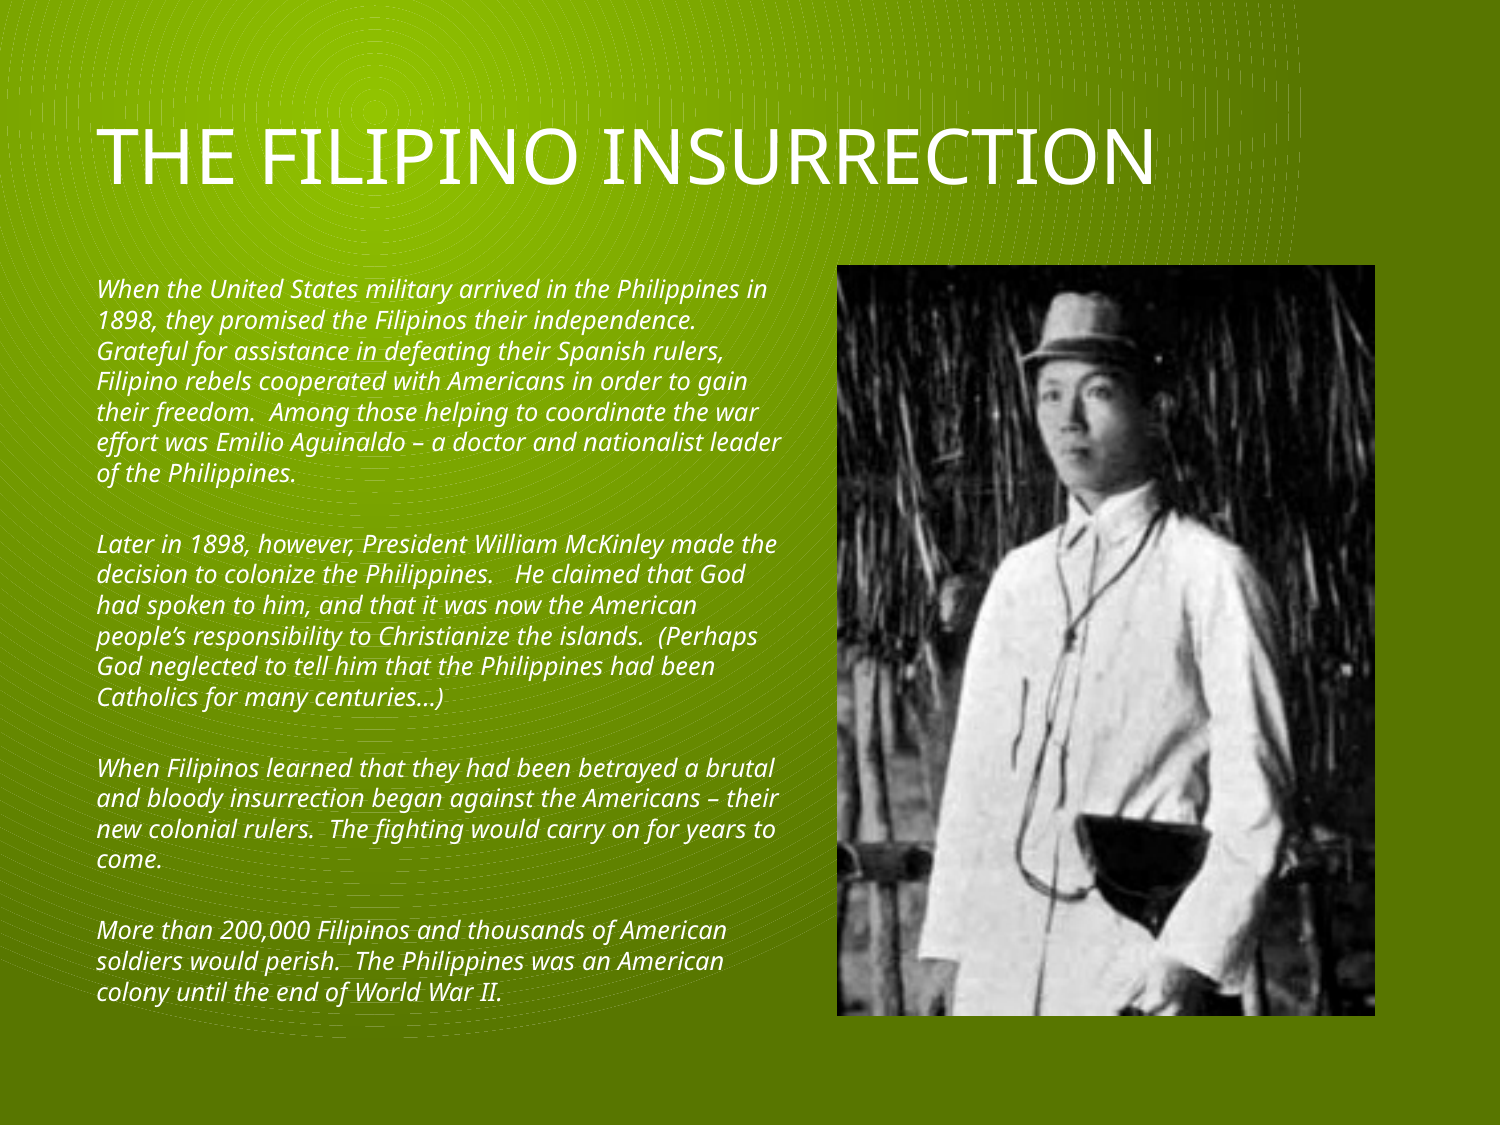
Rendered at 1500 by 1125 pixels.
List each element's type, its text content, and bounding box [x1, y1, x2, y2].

list When the United States military arrived in the Philippines in 1898, they promised the Filipinos their independence. Grateful for assistance in defeating their Spanish rulers, Filipino rebels cooperated with Americans in order to gain their freedom. Among those helping to coordinate the war effort was Emilio Aguinaldo – a doctor and nationalist leader of the Philippines. Later in 1898, however, President William McKinley made the decision to colonize the Philippines. He claimed that God had spoken to him, and that it was now the American people’s responsibility to Christianize the islands. (Perhaps God neglected to tell him that the Philippines had been Catholics for many centuries…) When Filipinos learned that they had been betrayed a brutal and bloody insurrection began against the Americans – their new colonial rulers. The fighting would carry on for years to come. More than 200,000 Filipinos and thousands of American soldiers would perish. The Philippines was an American colony until the end of World War II. [81, 265, 800, 1016]
title The Filipino insurrection [81, 99, 1336, 271]
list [837, 265, 1375, 1017]
